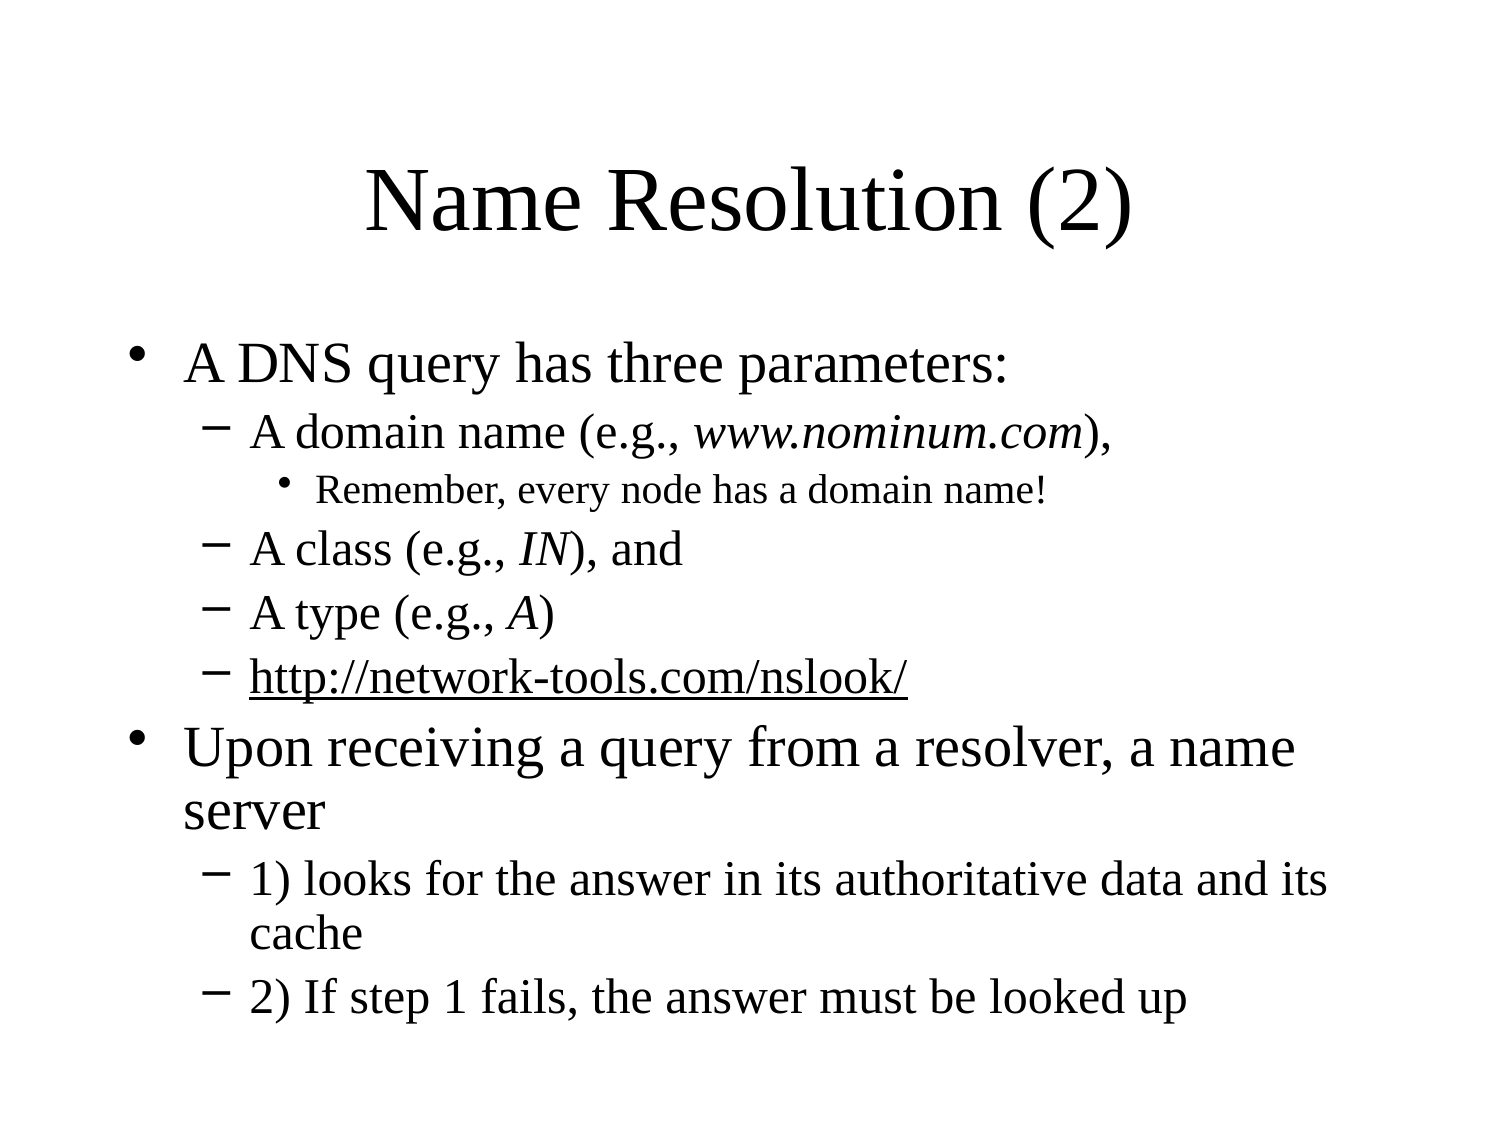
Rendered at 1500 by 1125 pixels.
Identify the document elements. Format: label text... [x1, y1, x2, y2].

list A DNS query has three parameters: A domain name (e.g., www.nominum.com), Remember, every node has a domain name! A class (e.g., IN), and A type (e.g., A) http://network-tools.com/nslook/ Upon receiving a query from a resolver, a name server 1) looks for the answer in its authoritative data and its cache 2) If step 1 fails, the answer must be looked up [112, 324, 1388, 1000]
title Name Resolution (2) [112, 99, 1388, 288]
